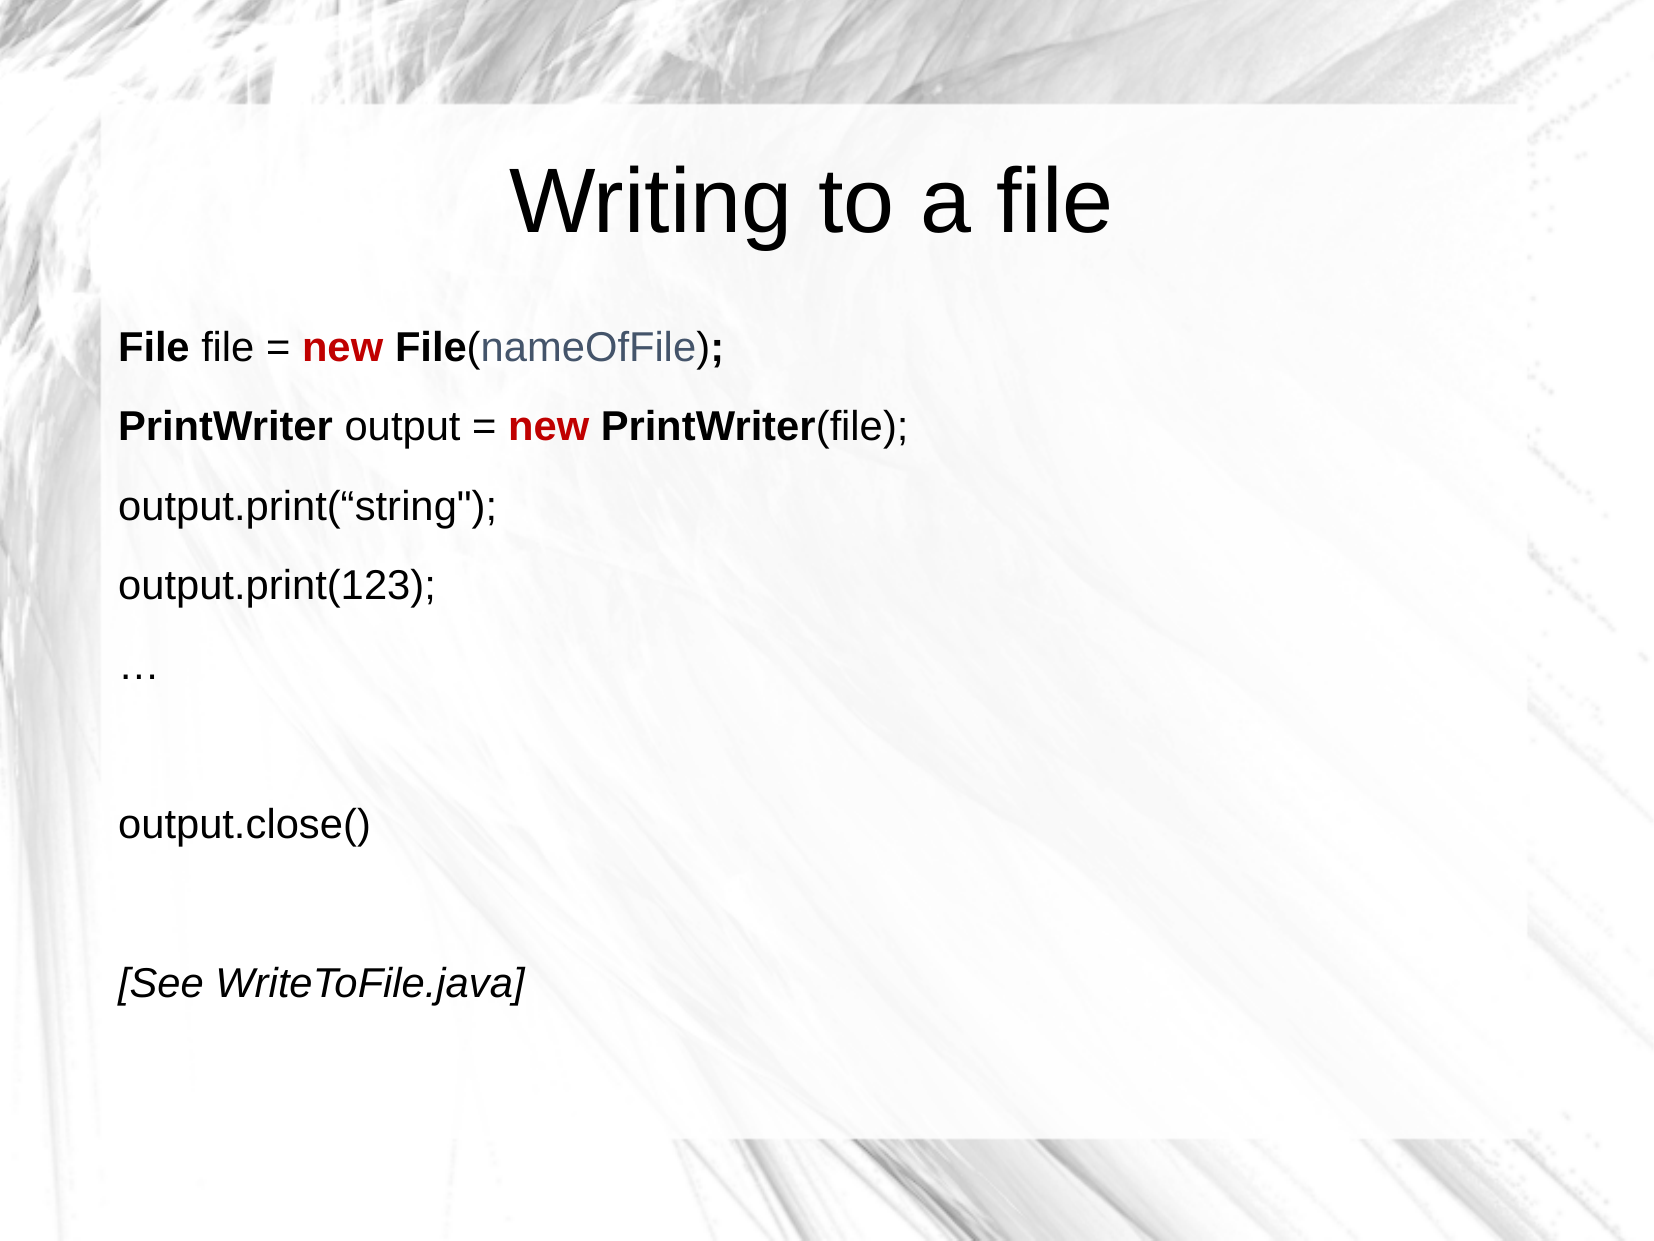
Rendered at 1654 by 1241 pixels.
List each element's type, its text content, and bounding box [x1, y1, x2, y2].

picture [0, 0, 1654, 1241]
list File file = new File(nameOfFile); PrintWriter output = new PrintWriter(file); output.print(“string"); output.print(123); … output.close() [See WriteToFile.java] [118, 319, 1571, 1102]
title Writing to a file [118, 112, 1506, 281]
